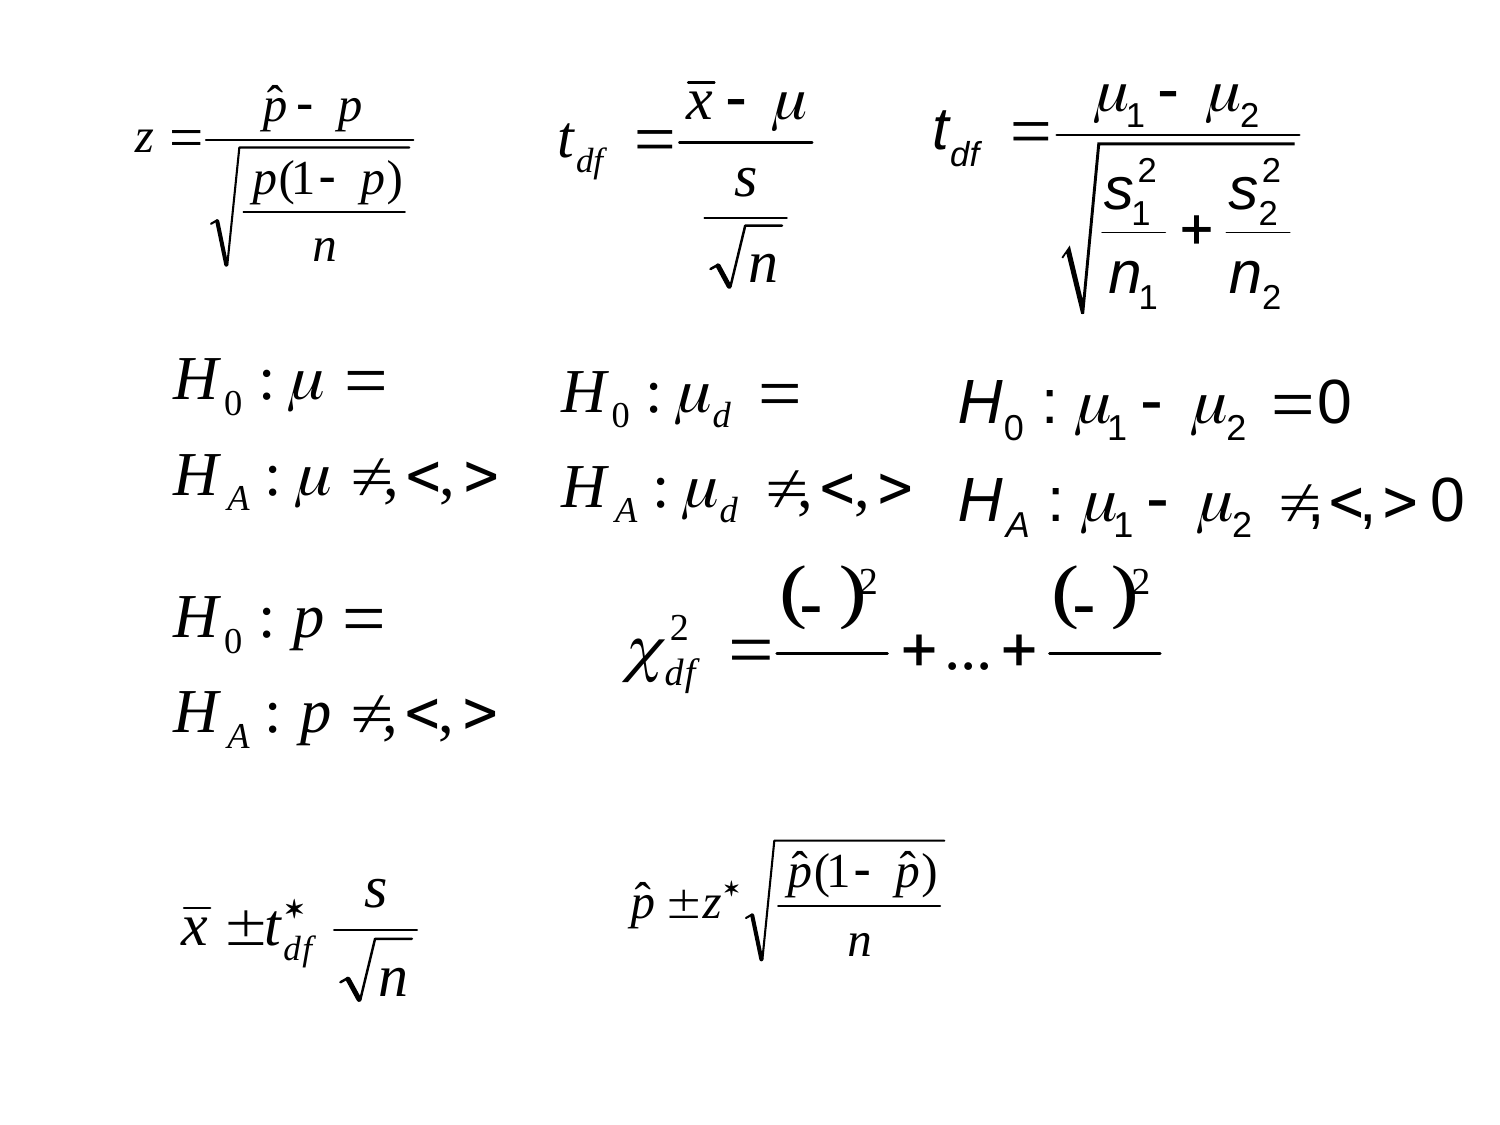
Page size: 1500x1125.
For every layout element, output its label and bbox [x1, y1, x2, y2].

text_box [949, 362, 1477, 551]
text_box [162, 337, 507, 526]
text_box [549, 349, 926, 538]
text_box [924, 49, 1311, 326]
text_box [616, 828, 957, 972]
text_box [162, 574, 507, 763]
text_box [612, 549, 1173, 752]
text_box [169, 849, 431, 1016]
text_box [124, 74, 424, 276]
text_box [549, 62, 826, 303]
